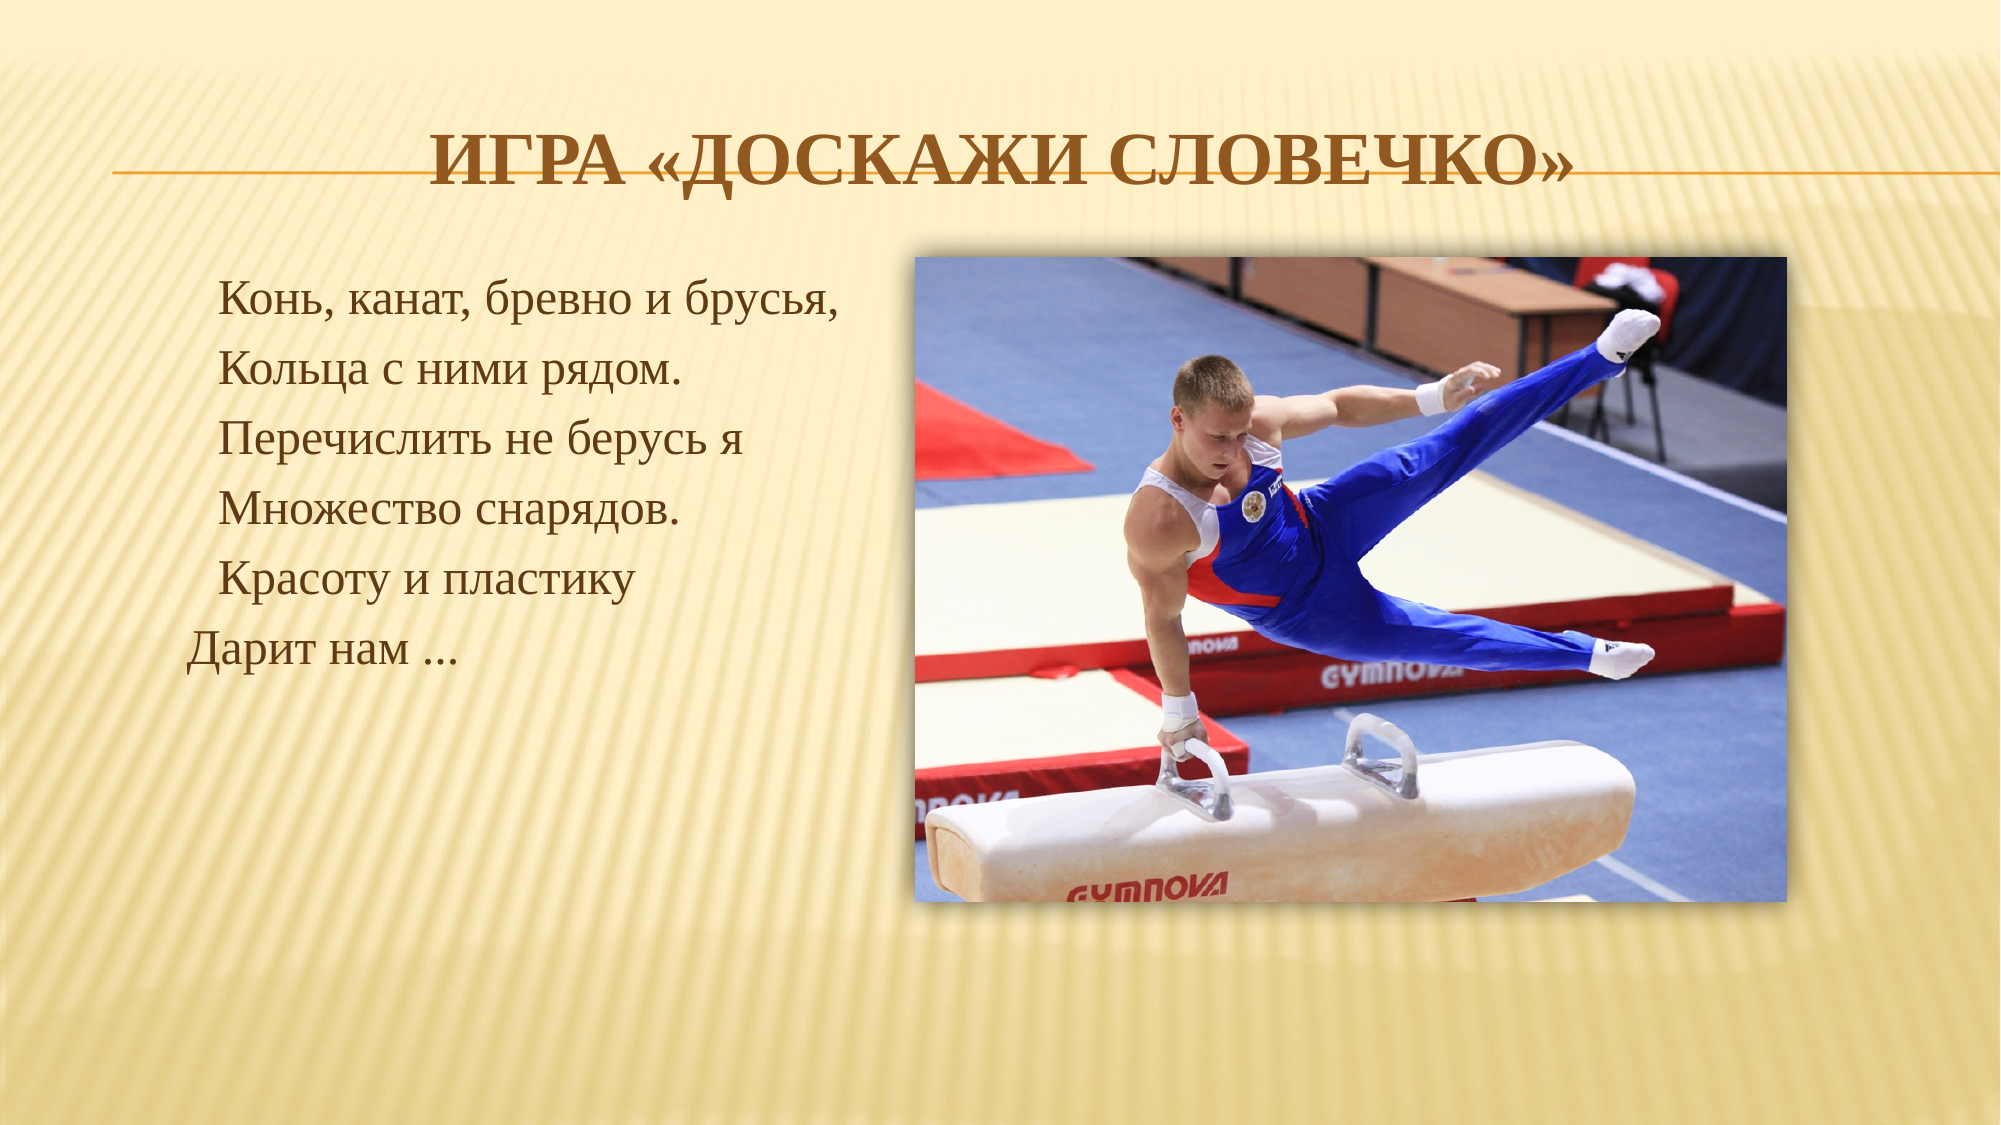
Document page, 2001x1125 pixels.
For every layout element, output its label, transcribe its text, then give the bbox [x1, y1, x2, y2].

picture [915, 256, 1788, 902]
title Игра «Доскажи словечко» [272, 70, 1735, 238]
list Конь, канат, бревно и брусья, Кольца с ними рядом. Перечислить не берусь я Множество снарядов. Красоту и пластику Дарит нам ... [146, 257, 896, 877]
